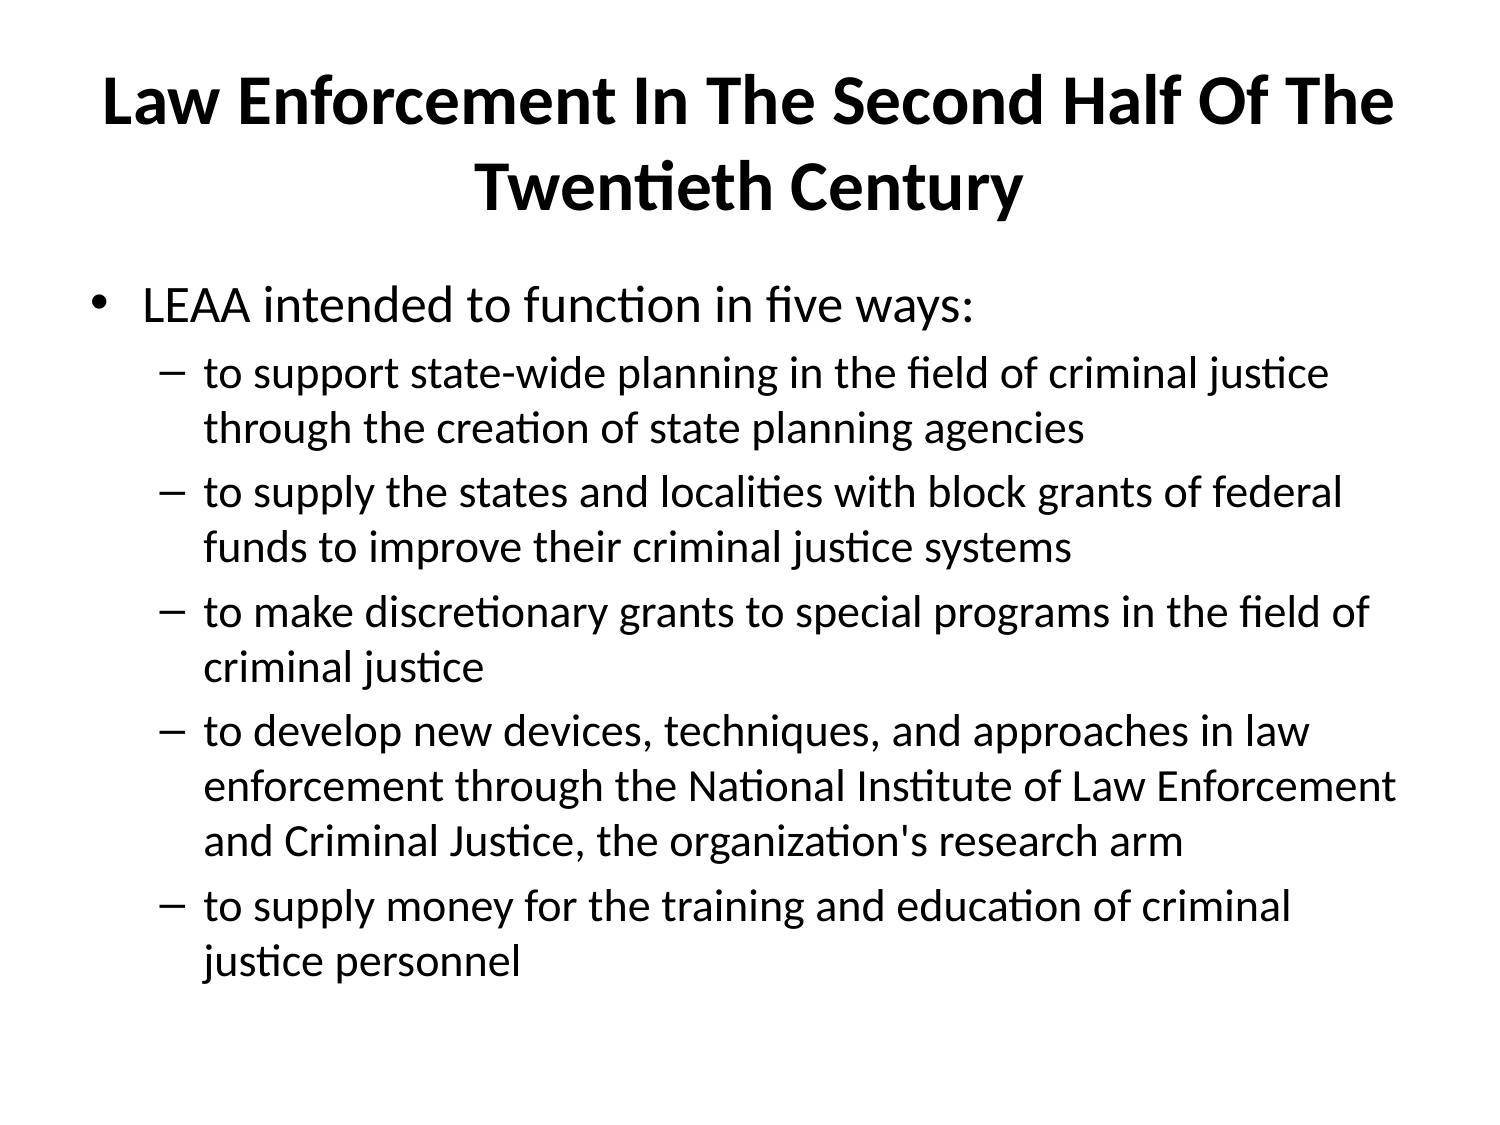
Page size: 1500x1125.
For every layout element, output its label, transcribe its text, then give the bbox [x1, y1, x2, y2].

list LEAA intended to function in five ways: to support state-wide planning in the field of criminal justice through the creation of state planning agencies to supply the states and localities with block grants of federal funds to improve their criminal justice systems to make discretionary grants to special programs in the field of criminal justice to develop new devices, techniques, and approaches in law enforcement through the National Institute of Law Enforcement and Criminal Justice, the organization's research arm to supply money for the training and education of criminal justice personnel [75, 262, 1425, 1005]
title Law Enforcement In The Second Half Of The Twentieth Century [75, 45, 1425, 233]
